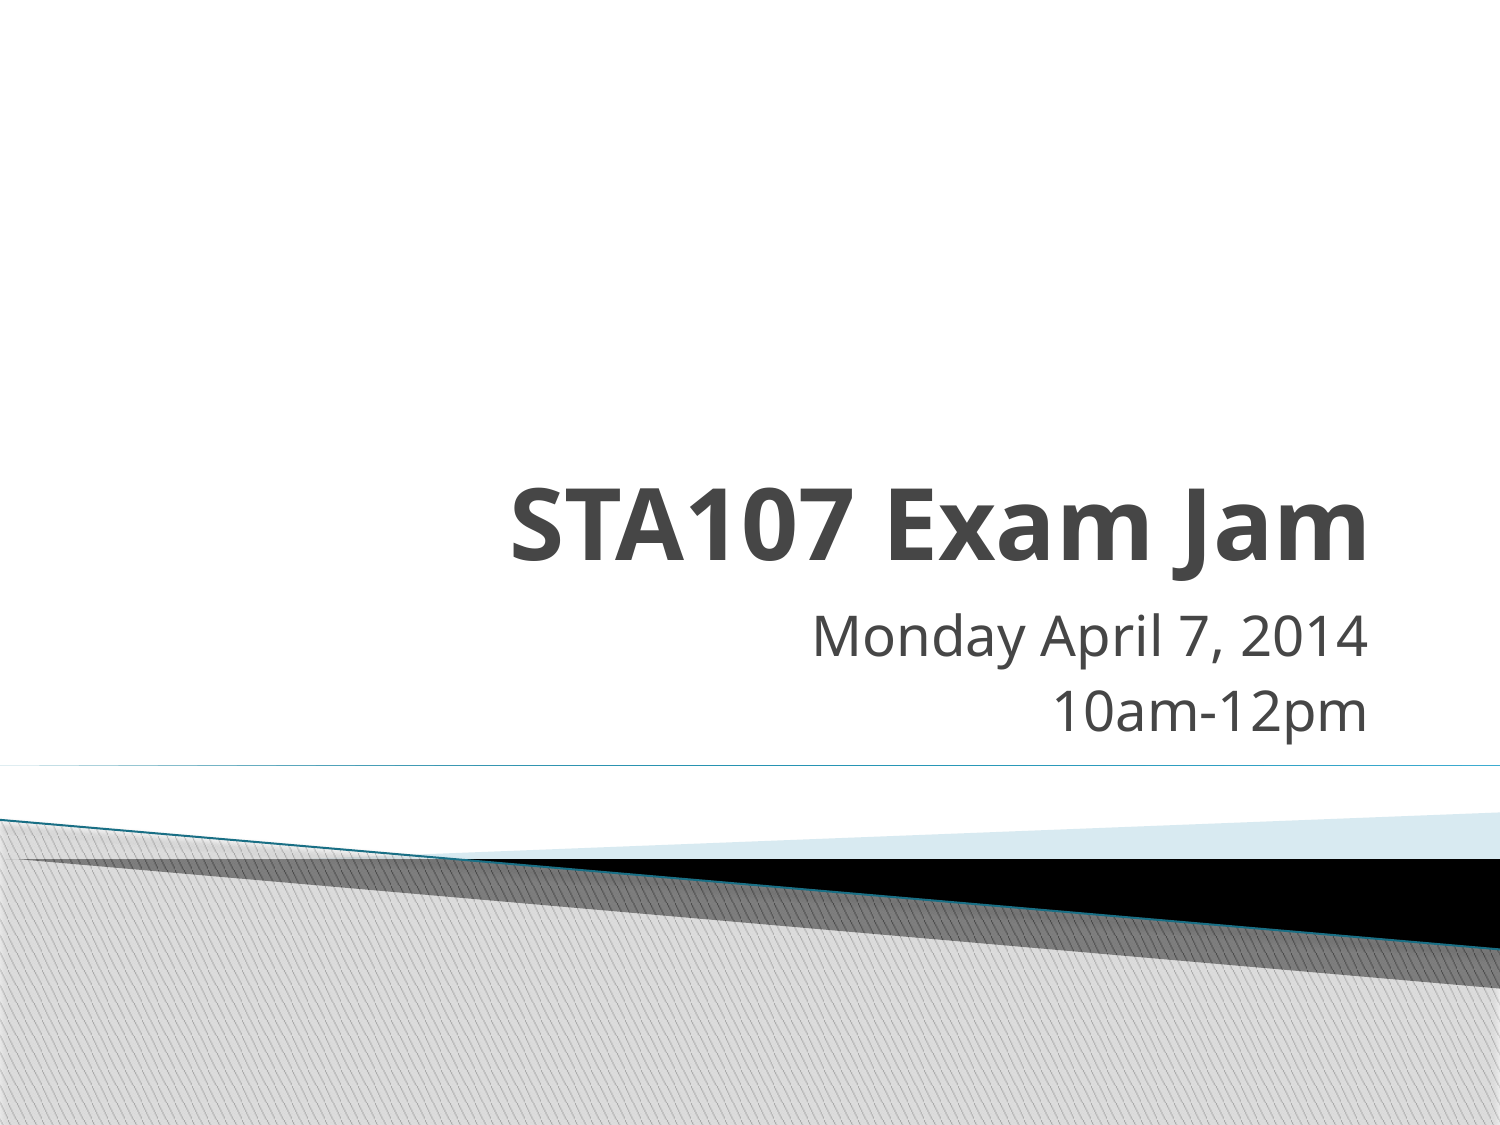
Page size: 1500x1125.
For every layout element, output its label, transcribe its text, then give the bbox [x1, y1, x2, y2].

picture [5, 859, 1500, 989]
title STA107 Exam Jam [112, 287, 1388, 588]
subtitle Monday April 7, 2014 10am-12pm [112, 592, 1388, 790]
